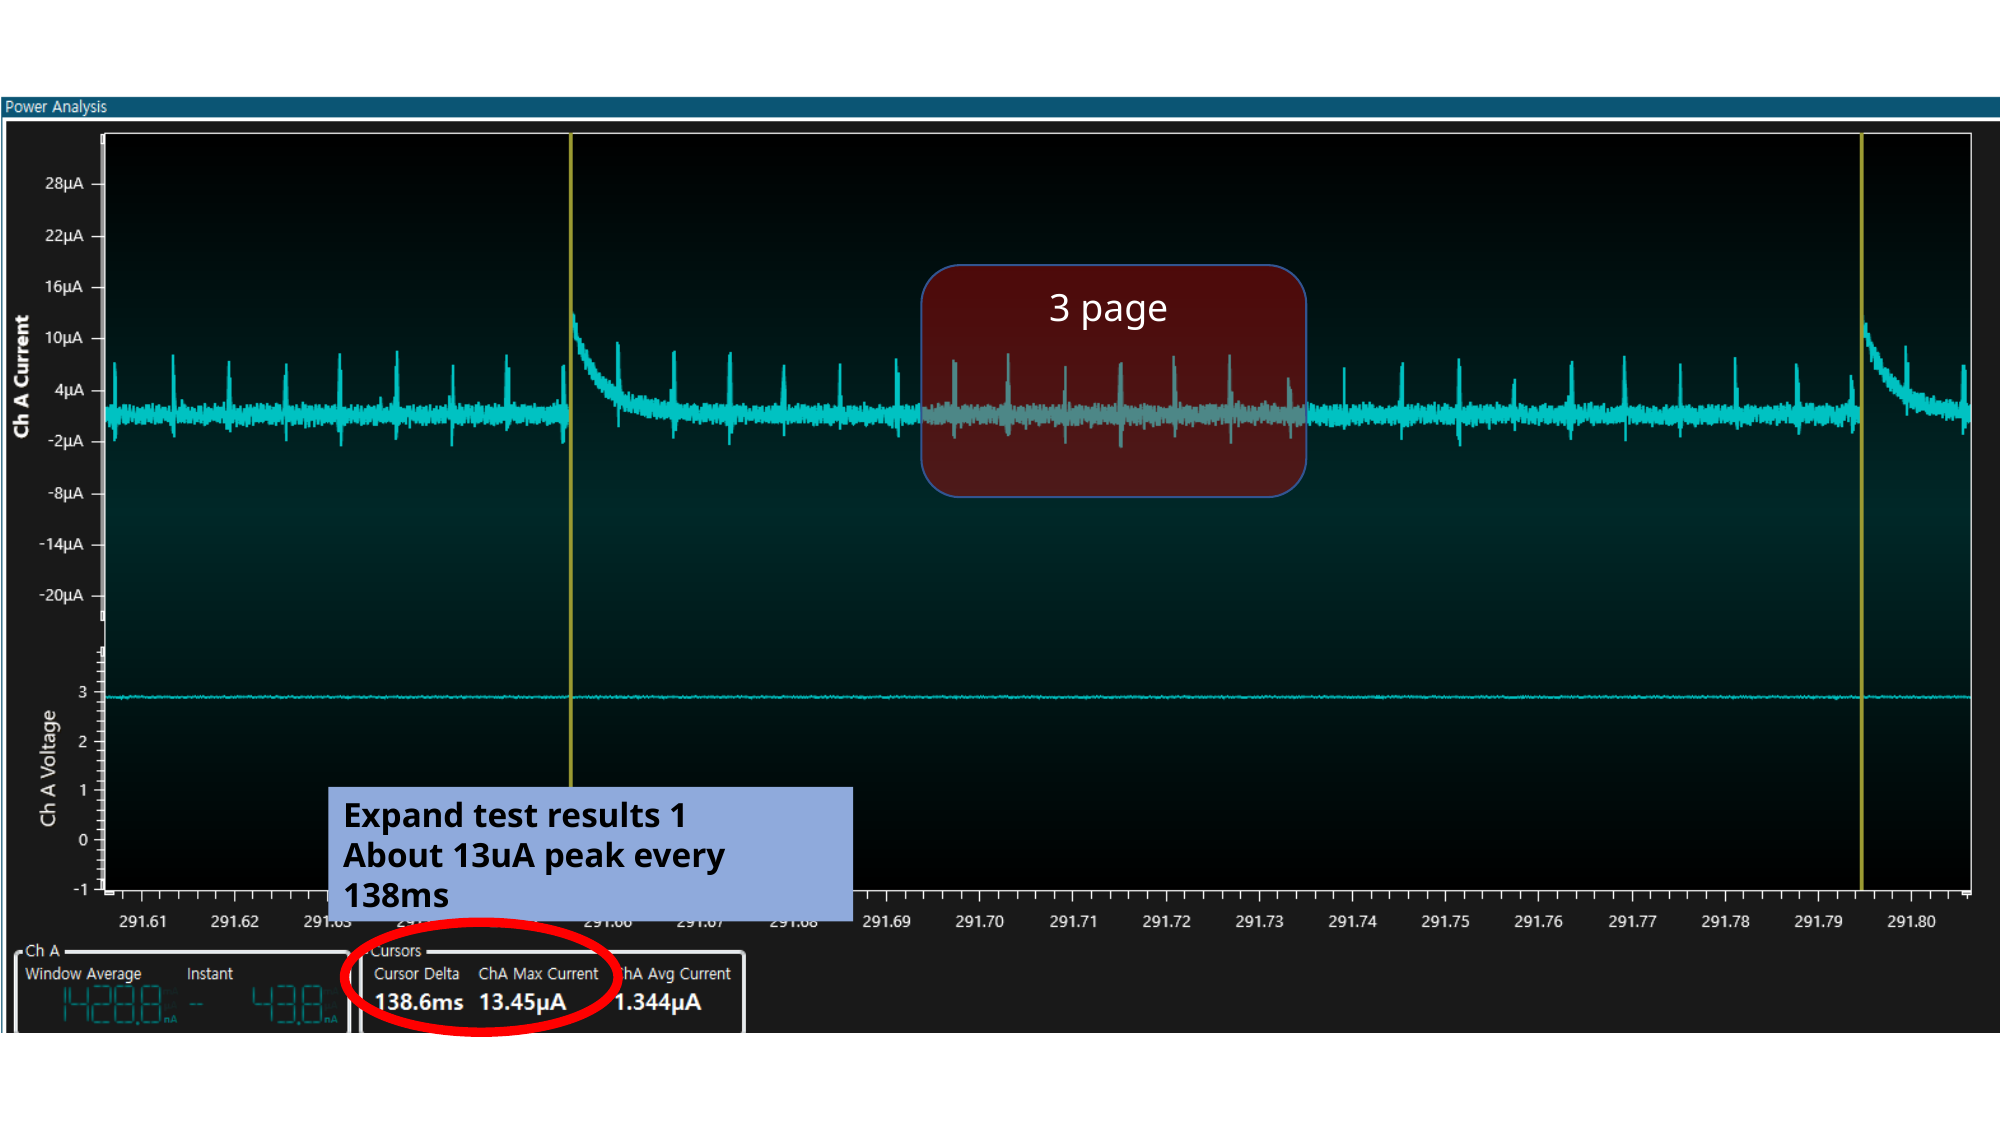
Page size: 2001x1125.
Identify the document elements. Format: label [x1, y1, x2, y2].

text_box [0, 92, 2000, 1033]
